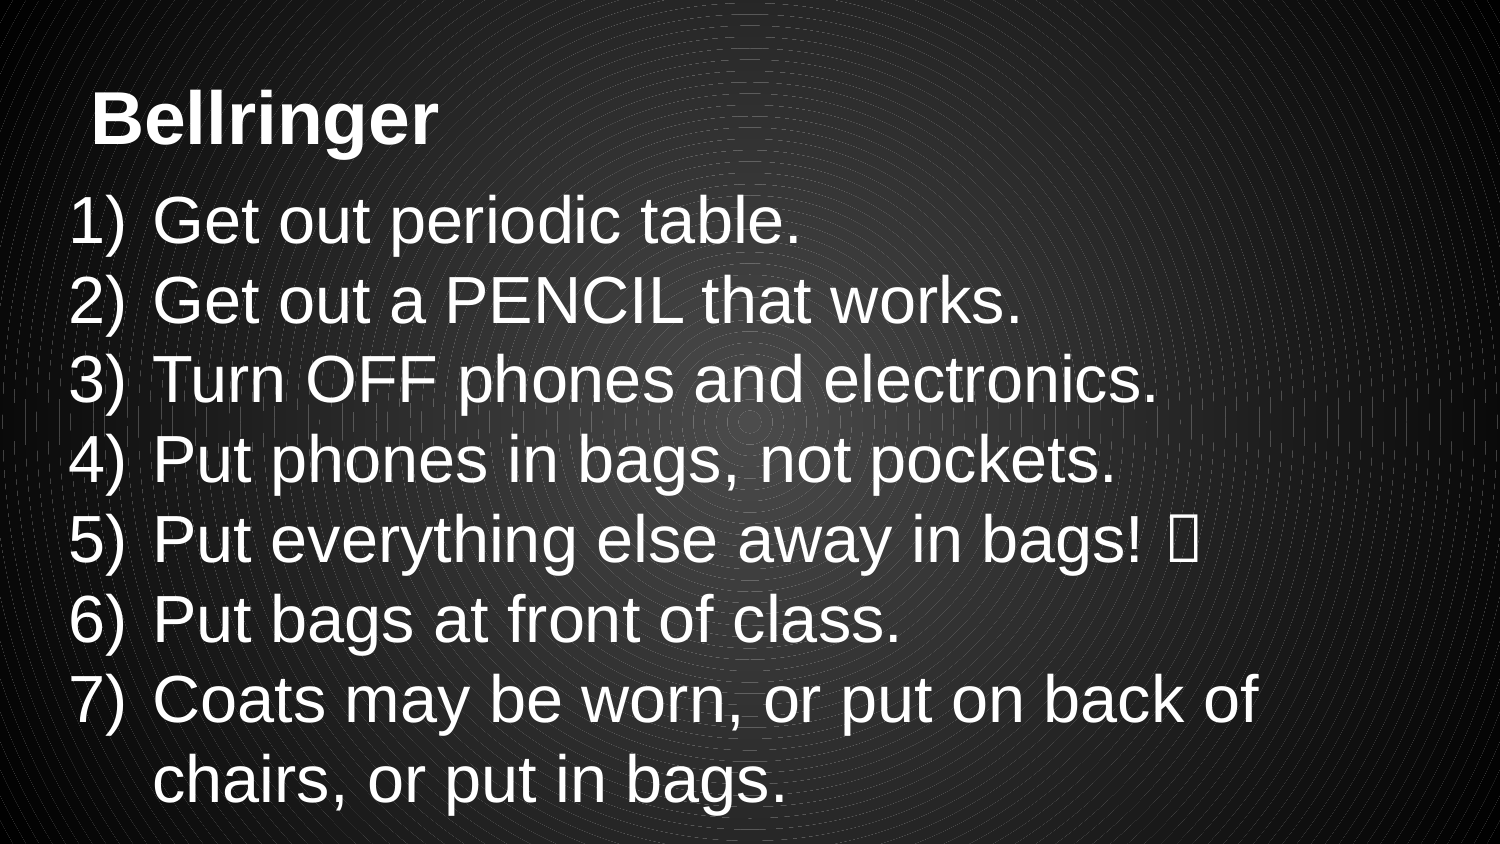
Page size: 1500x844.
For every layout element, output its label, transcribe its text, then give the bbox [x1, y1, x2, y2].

list Get out periodic table. Get out a PENCIL that works. Turn OFF phones and electronics. Put phones in bags, not pockets. Put everything else away in bags!  Put bags at front of class. Coats may be worn, or put on back of chairs, or put in bags. [53, 161, 1453, 823]
title Bellringer [75, 33, 1425, 161]
